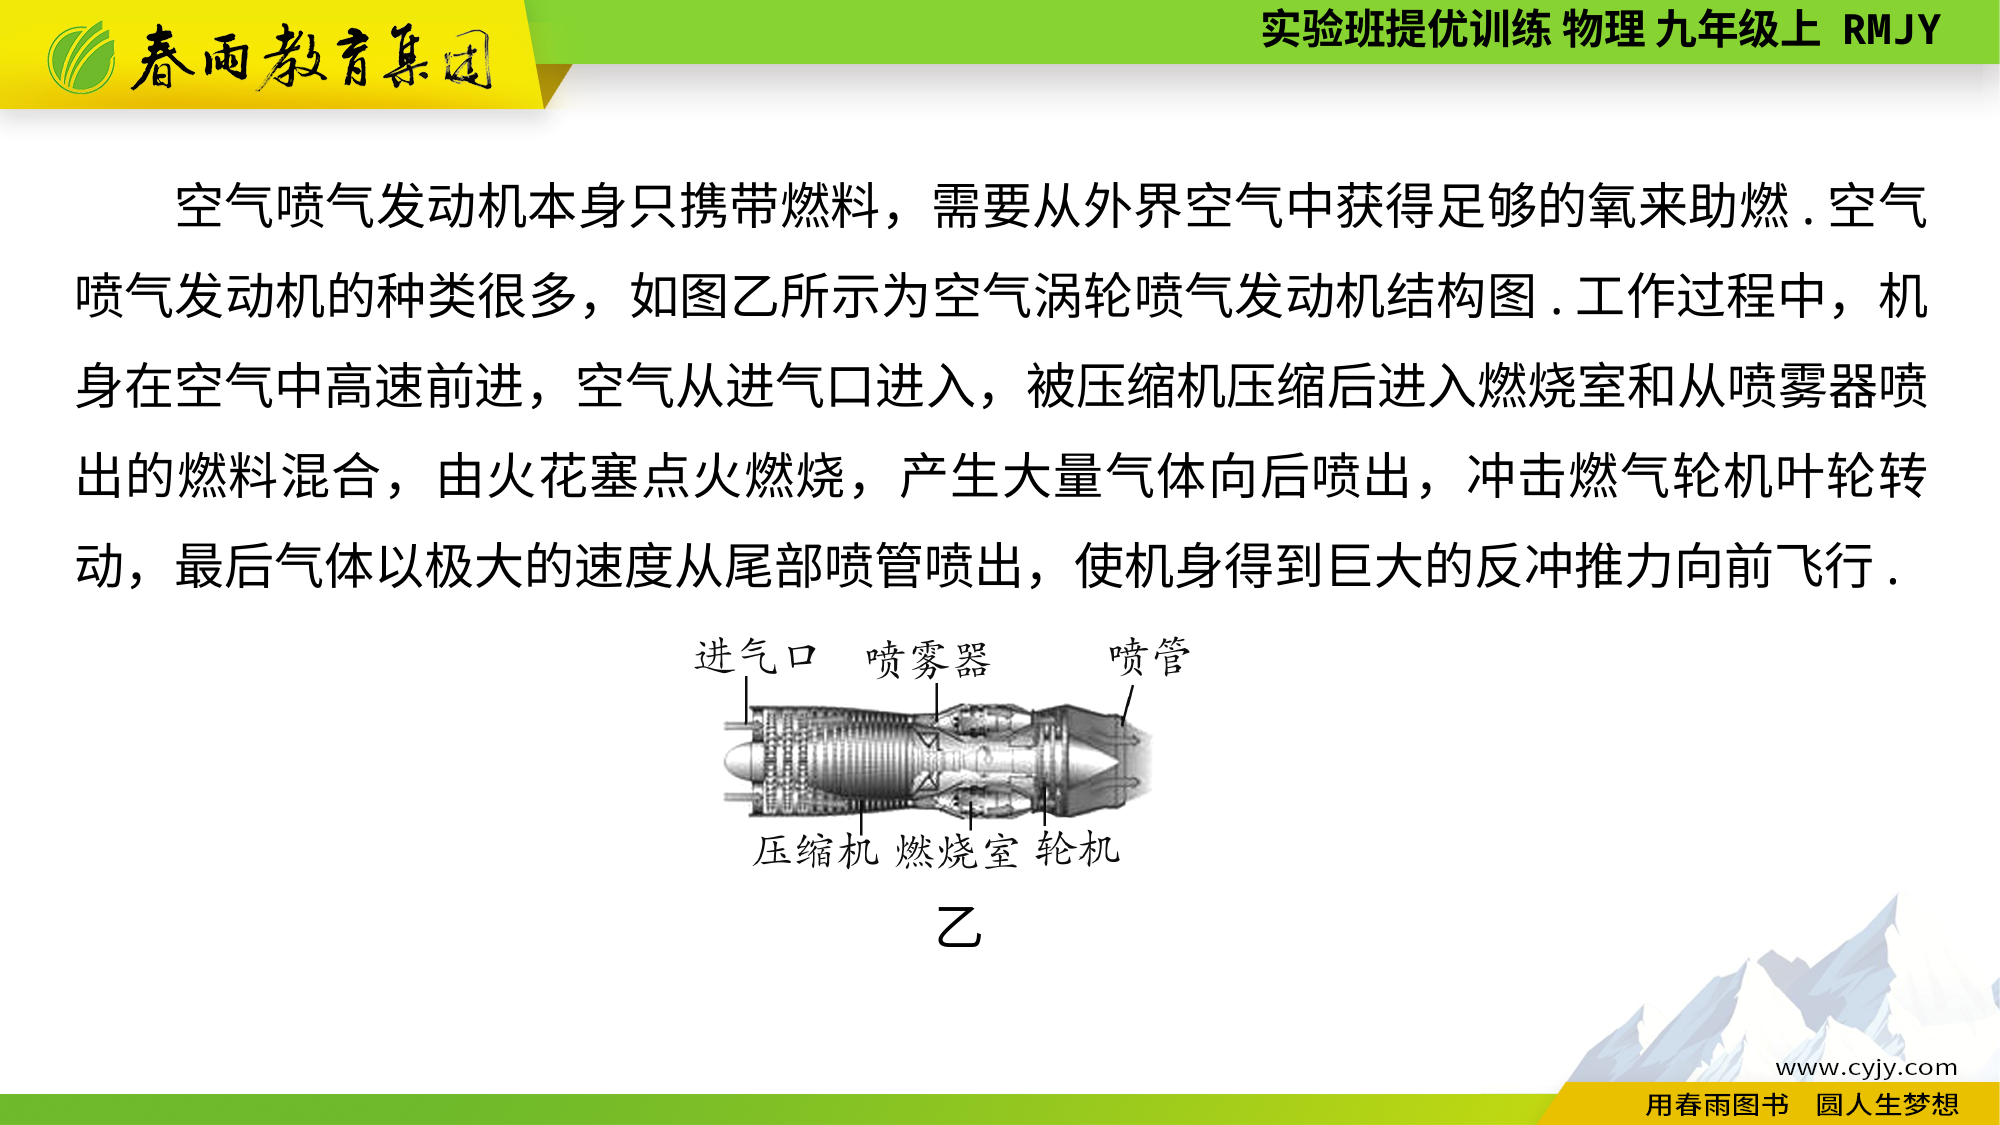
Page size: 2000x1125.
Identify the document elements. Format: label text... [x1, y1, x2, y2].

list 空气喷气发动机本身只携带燃料，需要从外界空气中获得足够的氧来助燃.空气喷气发动机的种类很多，如图乙所示为空气涡轮喷气发动机结构图.工作过程中，机身在空气中高速前进，空气从进气口进入，被压缩机压缩后进入燃烧室和从喷雾器喷出的燃料混合，由火花塞点火燃烧，产生大量气体向后喷出，冲击燃气轮机叶轮转动，最后气体以极大的速度从尾部喷管喷出，使机身得到巨大的反冲推力向前飞行. [59, 137, 1944, 596]
picture [0, 0, 2000, 1125]
text_box 乙 [919, 878, 1000, 963]
